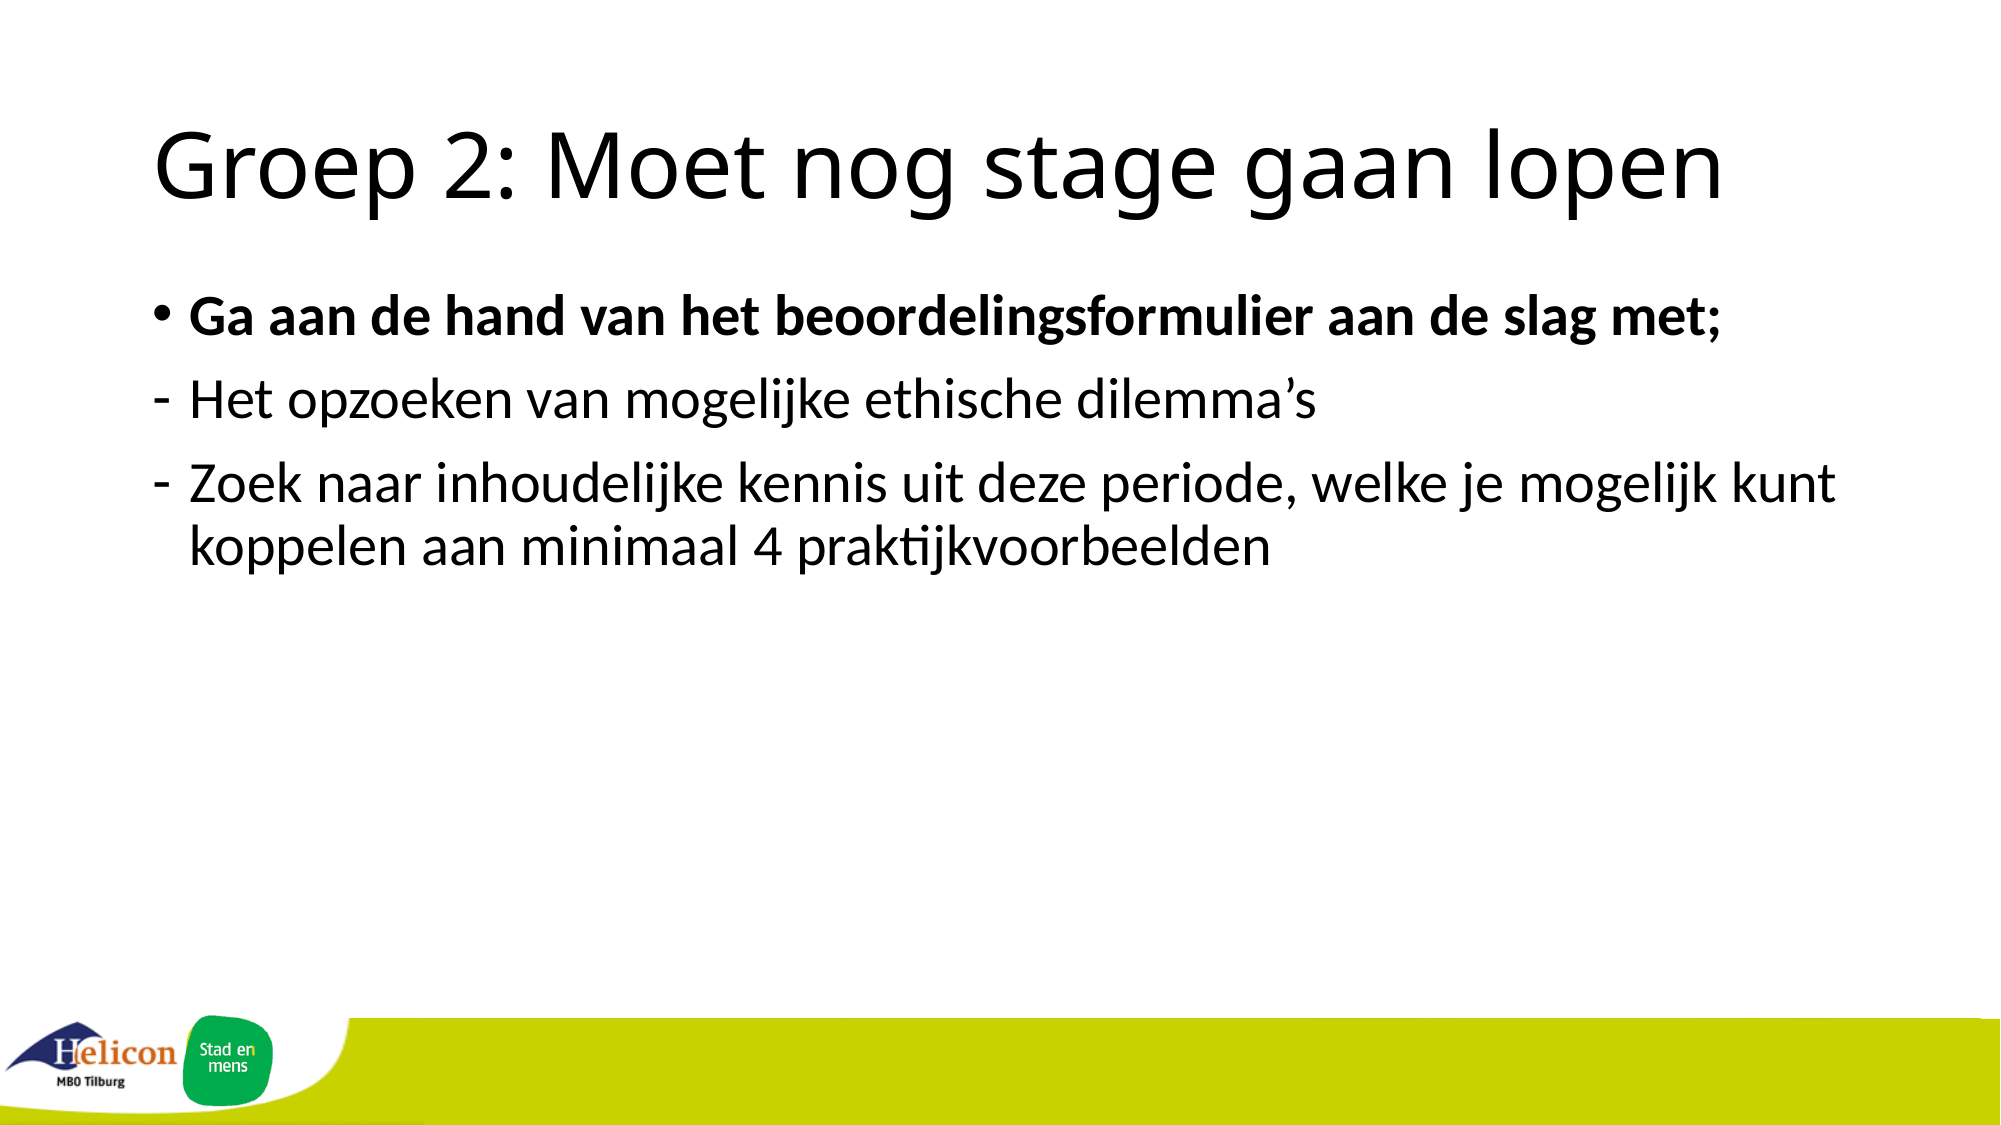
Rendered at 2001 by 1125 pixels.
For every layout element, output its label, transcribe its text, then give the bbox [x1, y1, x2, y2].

list Ga aan de hand van het beoordelingsformulier aan de slag met; Het opzoeken van mogelijke ethische dilemma’s Zoek naar inhoudelijke kennis uit deze periode, welke je mogelijk kunt koppelen aan minimaal 4 praktijkvoorbeelden [137, 277, 1863, 992]
picture [0, 1013, 424, 1125]
title Groep 2: Moet nog stage gaan lopen [137, 59, 1863, 277]
